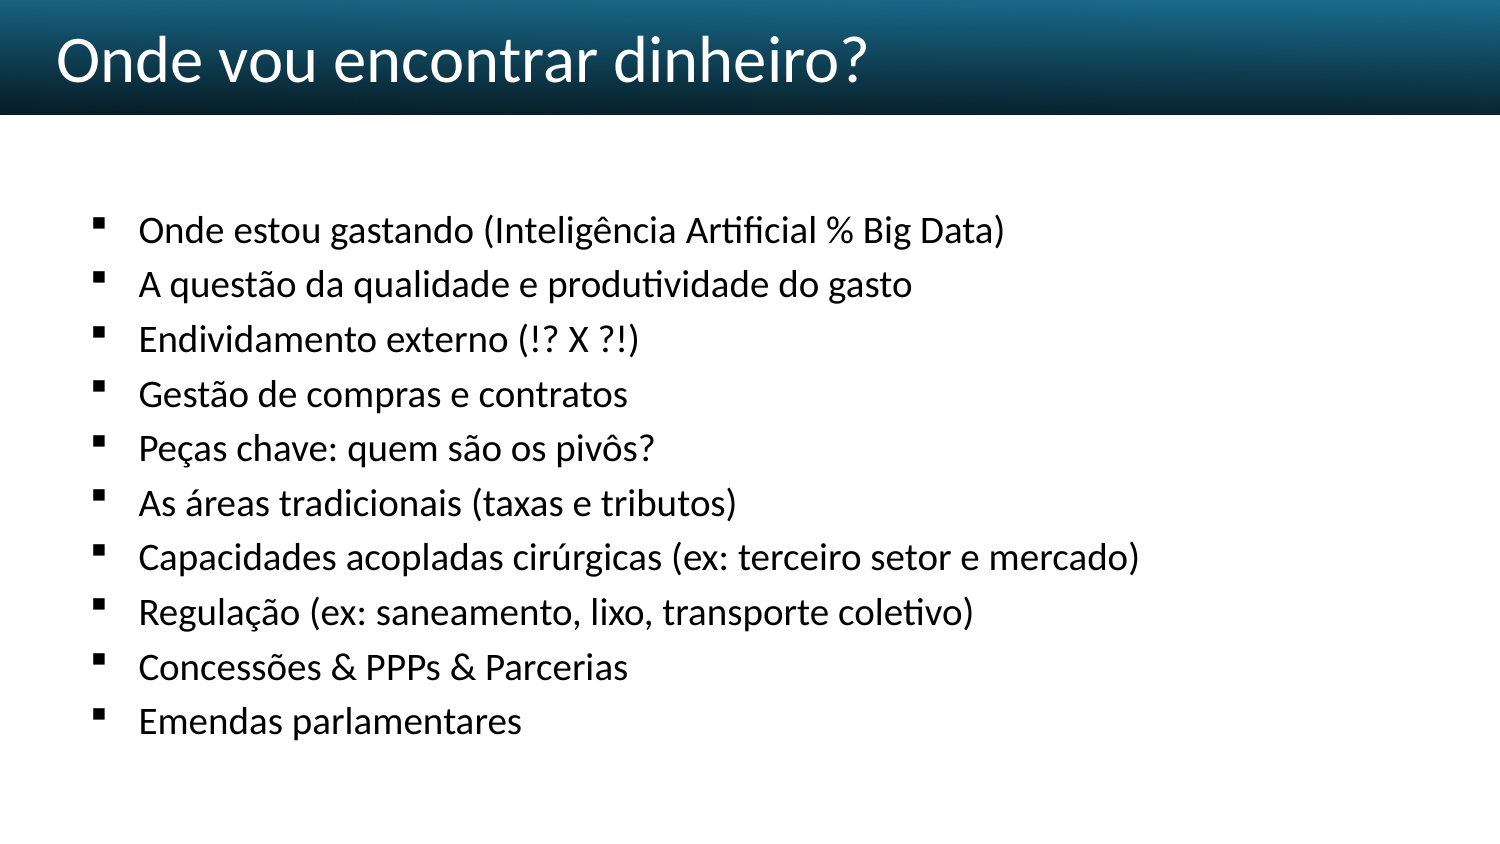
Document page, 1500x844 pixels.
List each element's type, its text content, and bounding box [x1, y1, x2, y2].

picture [0, 0, 1500, 115]
list Onde estou gastando (Inteligência Artificial % Big Data) A questão da qualidade e produtividade do gasto Endividamento externo (!? X ?!) Gestão de compras e contratos Peças chave: quem são os pivôs? As áreas tradicionais (taxas e tributos) Capacidades acopladas cirúrgicas (ex: terceiro setor e mercado) Regulação (ex: saneamento, lixo, transporte coletivo) Concessões & PPPs & Parcerias Emendas parlamentares [75, 196, 1447, 754]
title Onde vou encontrar dinheiro? [41, 20, 1471, 92]
